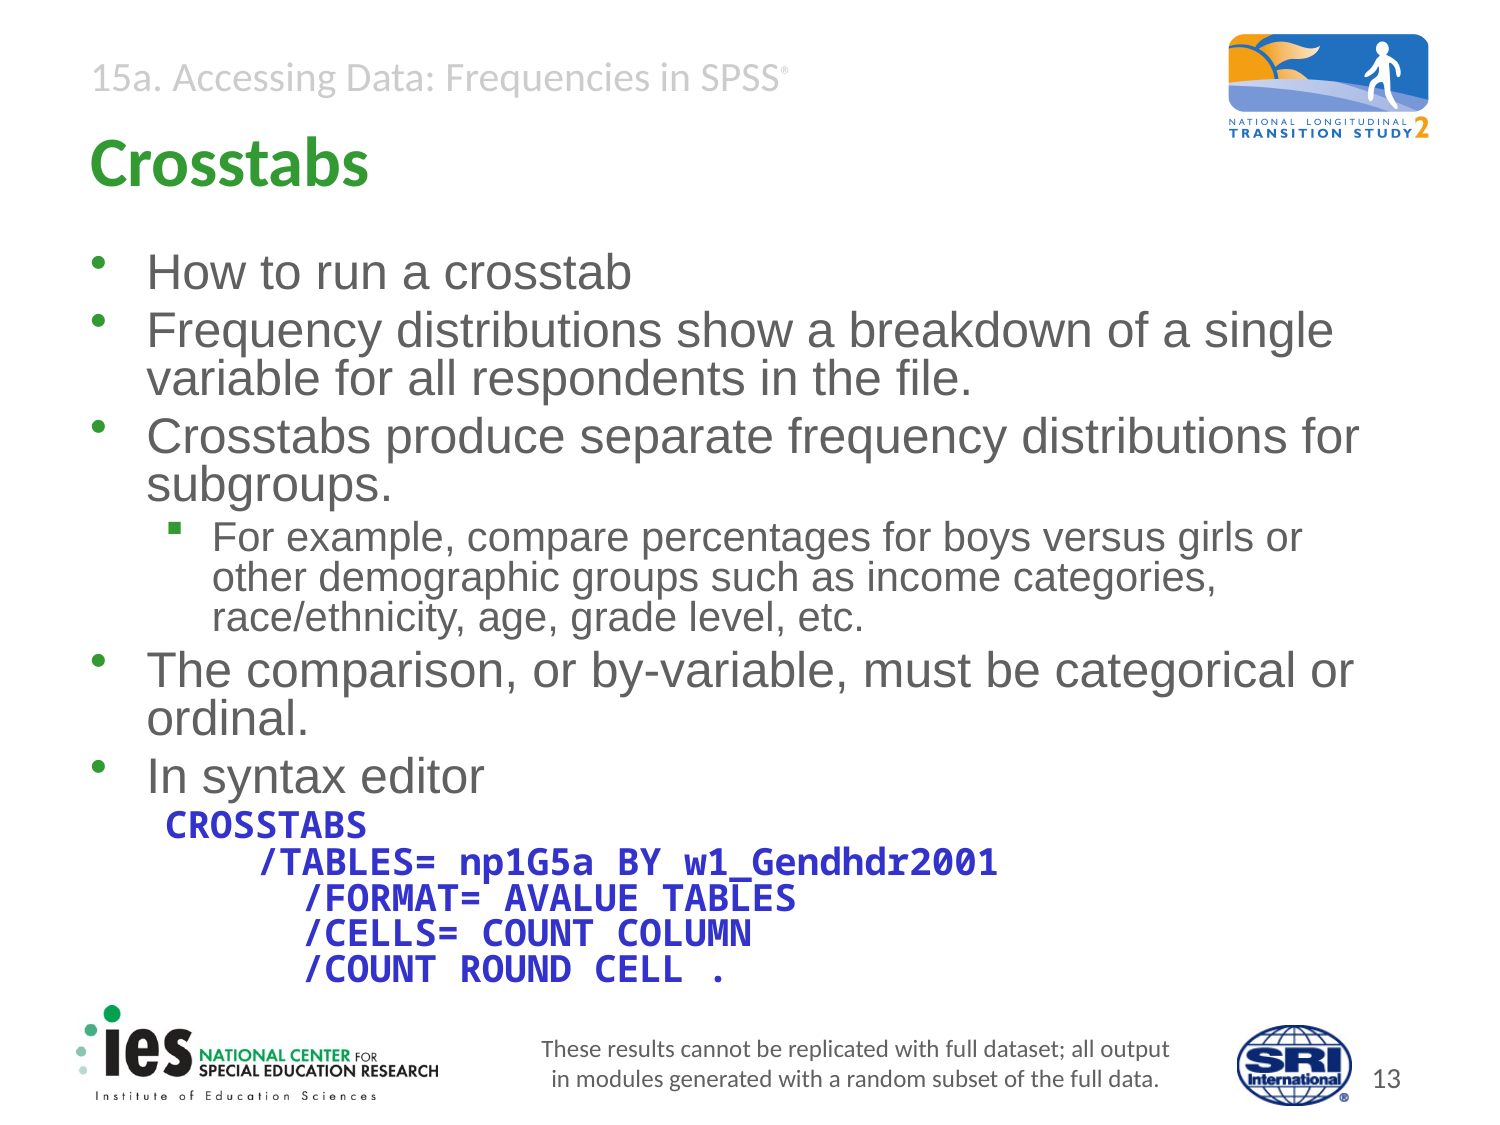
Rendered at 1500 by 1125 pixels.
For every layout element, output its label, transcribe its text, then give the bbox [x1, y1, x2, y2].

footer These results cannot be replicated with full dataset; all output in modules generated with a random subset of the full data. [437, 1024, 1276, 1104]
title Crosstabs [74, 90, 1426, 226]
picture [1237, 1025, 1352, 1106]
list How to run a crosstab Frequency distributions show a breakdown of a single variable for all respondents in the file. Crosstabs produce separate frequency distributions for subgroups. For example, compare percentages for boys versus girls or other demographic groups such as income categories, race/ethnicity, age, grade level, etc. The comparison, or by-variable, must be categorical or ordinal. In syntax editor CROSSTABS /TABLES= np1G5a BY w1_Gendhdr2001 /FORMAT= AVALUE TABLES /CELLS= COUNT COLUMN /COUNT ROUND CELL . [74, 243, 1426, 987]
picture [76, 1005, 438, 1100]
slide_number 12 [1312, 1051, 1417, 1125]
